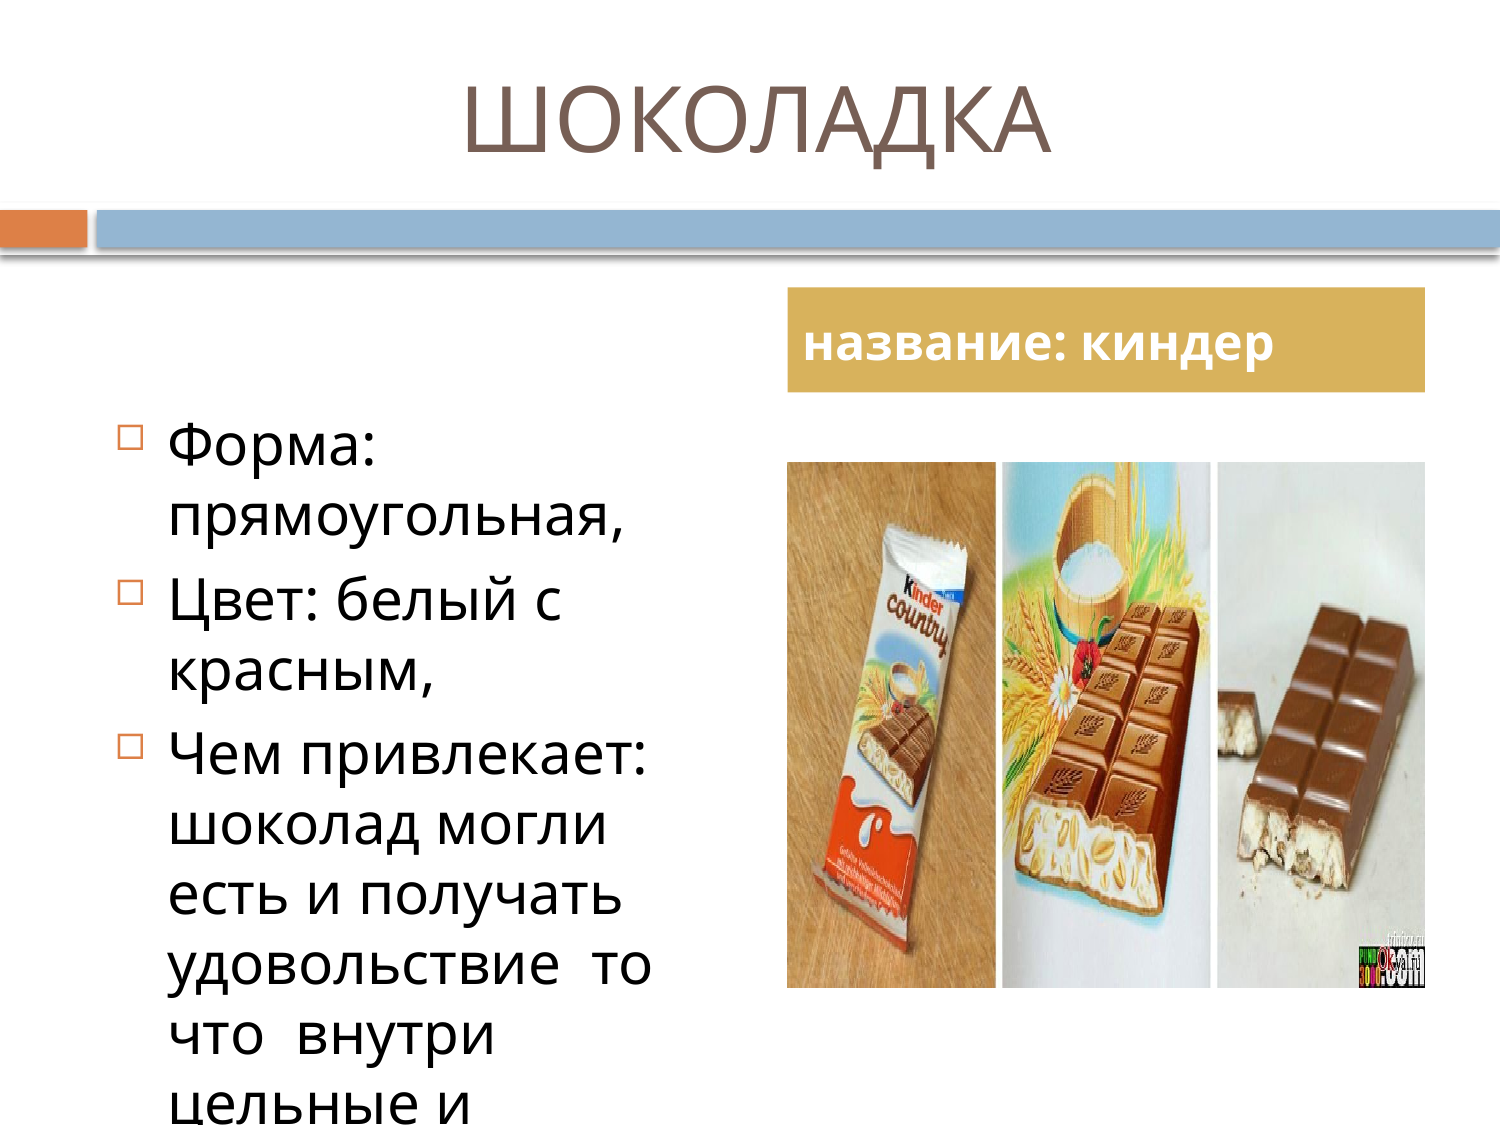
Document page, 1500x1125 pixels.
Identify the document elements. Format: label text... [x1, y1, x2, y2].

list название: киндер [787, 287, 1425, 393]
list Форма: прямоугольная, Цвет: белый с красным, Чем привлекает: шоколад могли есть и получать удовольствие то что внутри цельные и полезные злаки. [99, 399, 738, 988]
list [787, 462, 1426, 988]
title ШОКОЛАДКА [87, 44, 1425, 188]
